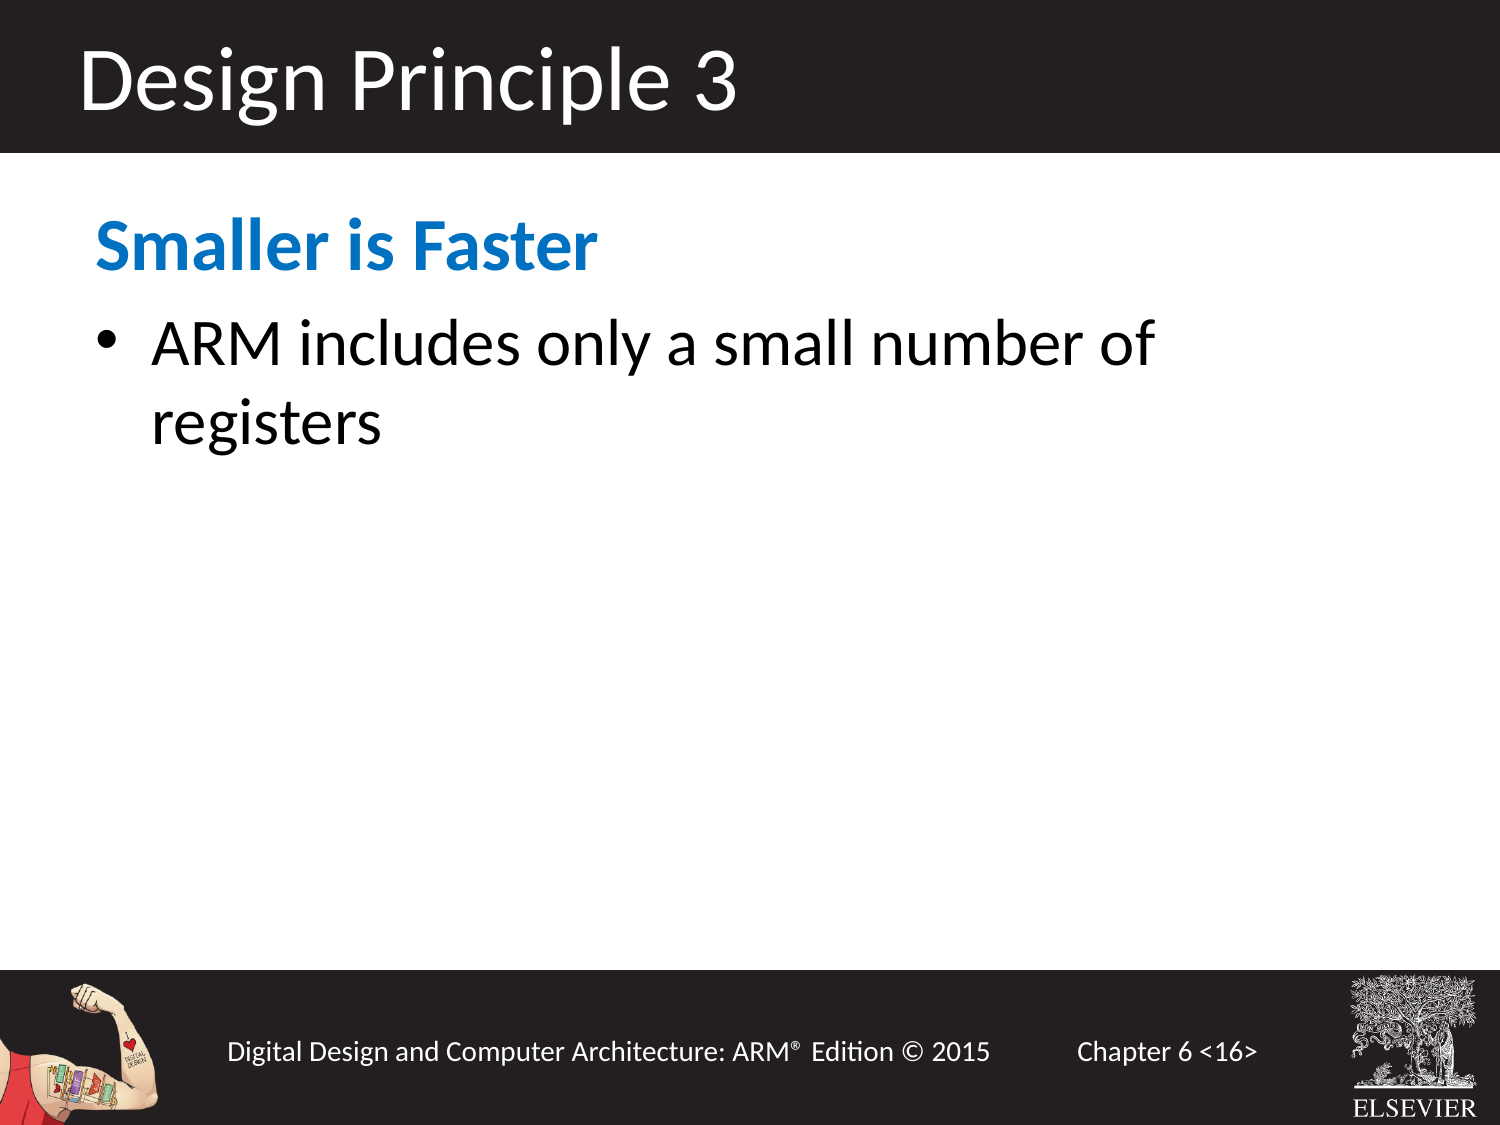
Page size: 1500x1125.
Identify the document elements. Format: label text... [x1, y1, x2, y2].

picture [0, 979, 163, 1125]
text_box [112, 200, 1438, 1050]
list Smaller is Faster ARM includes only a small number of registers [80, 187, 1406, 1038]
text_box Design Principle 3 [63, 11, 1364, 136]
picture [1350, 974, 1477, 1117]
